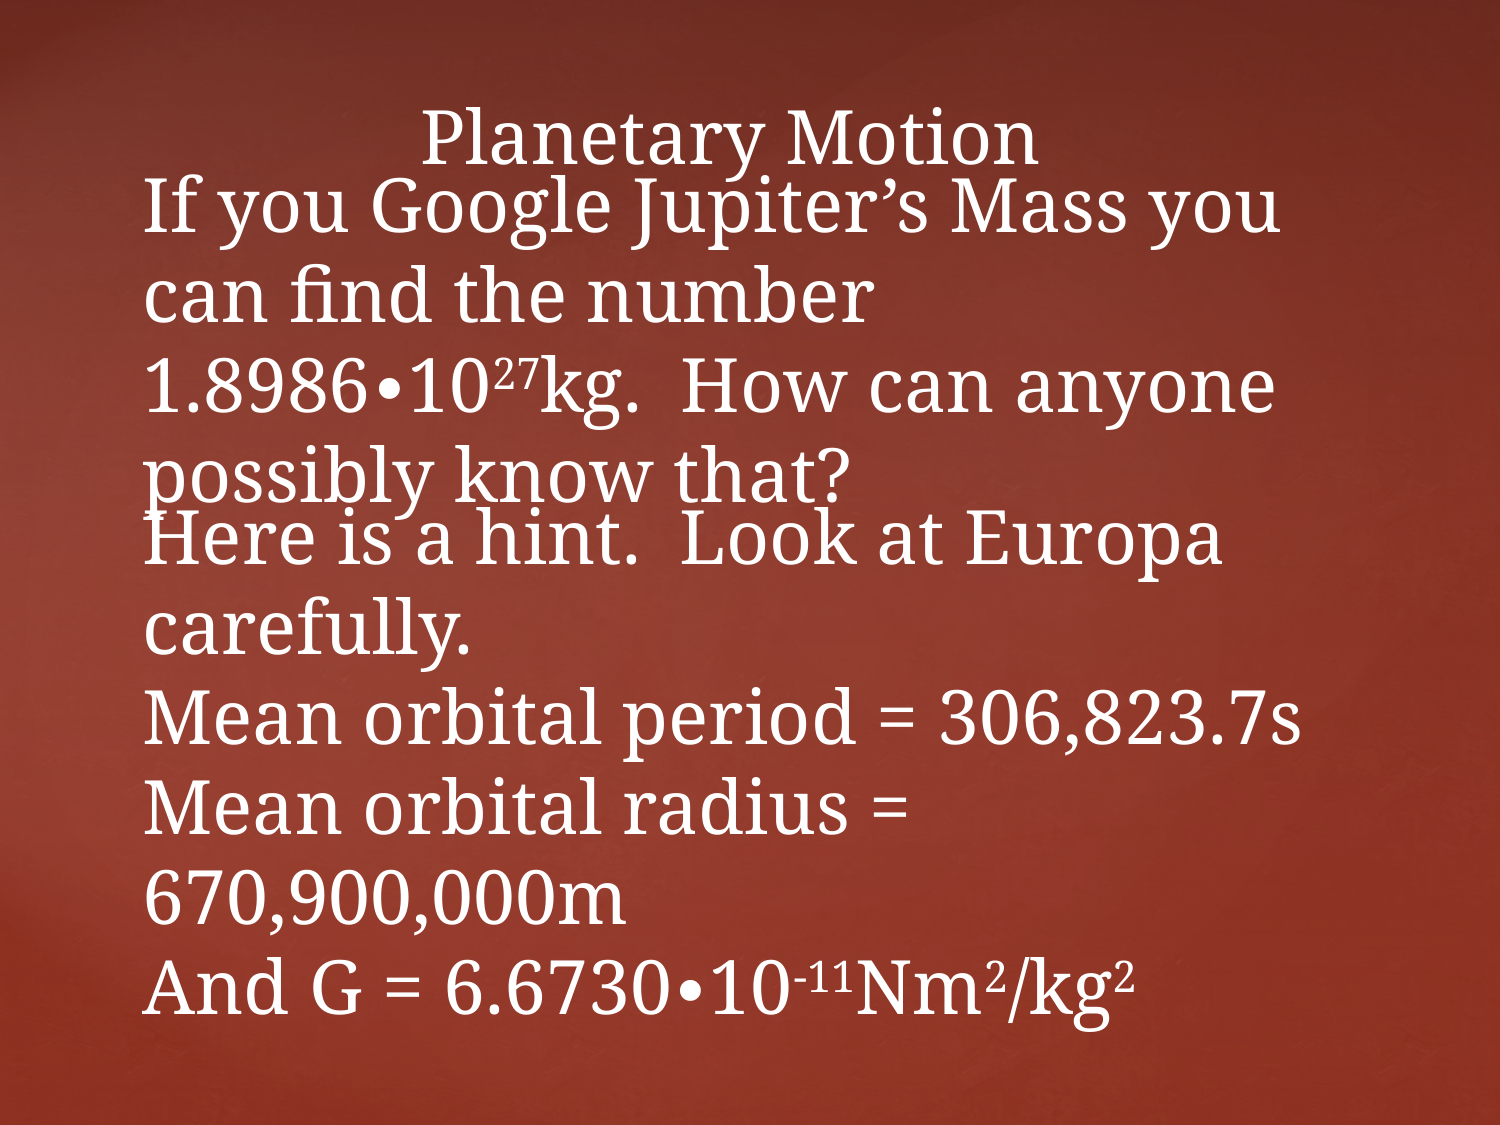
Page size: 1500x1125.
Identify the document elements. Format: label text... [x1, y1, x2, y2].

text_box Here is a hint. Look at Europa carefully. Mean orbital period = 306,823.7s Mean orbital radius = 670,900,000m And G = 6.6730∙10-11Nm2/kg2 [127, 549, 1365, 1038]
text_box If you Google Jupiter’s Mass you can find the number 1.8986∙1027kg. How can anyone possibly know that? [127, 237, 1365, 525]
title Planetary Motion [112, 50, 1350, 188]
